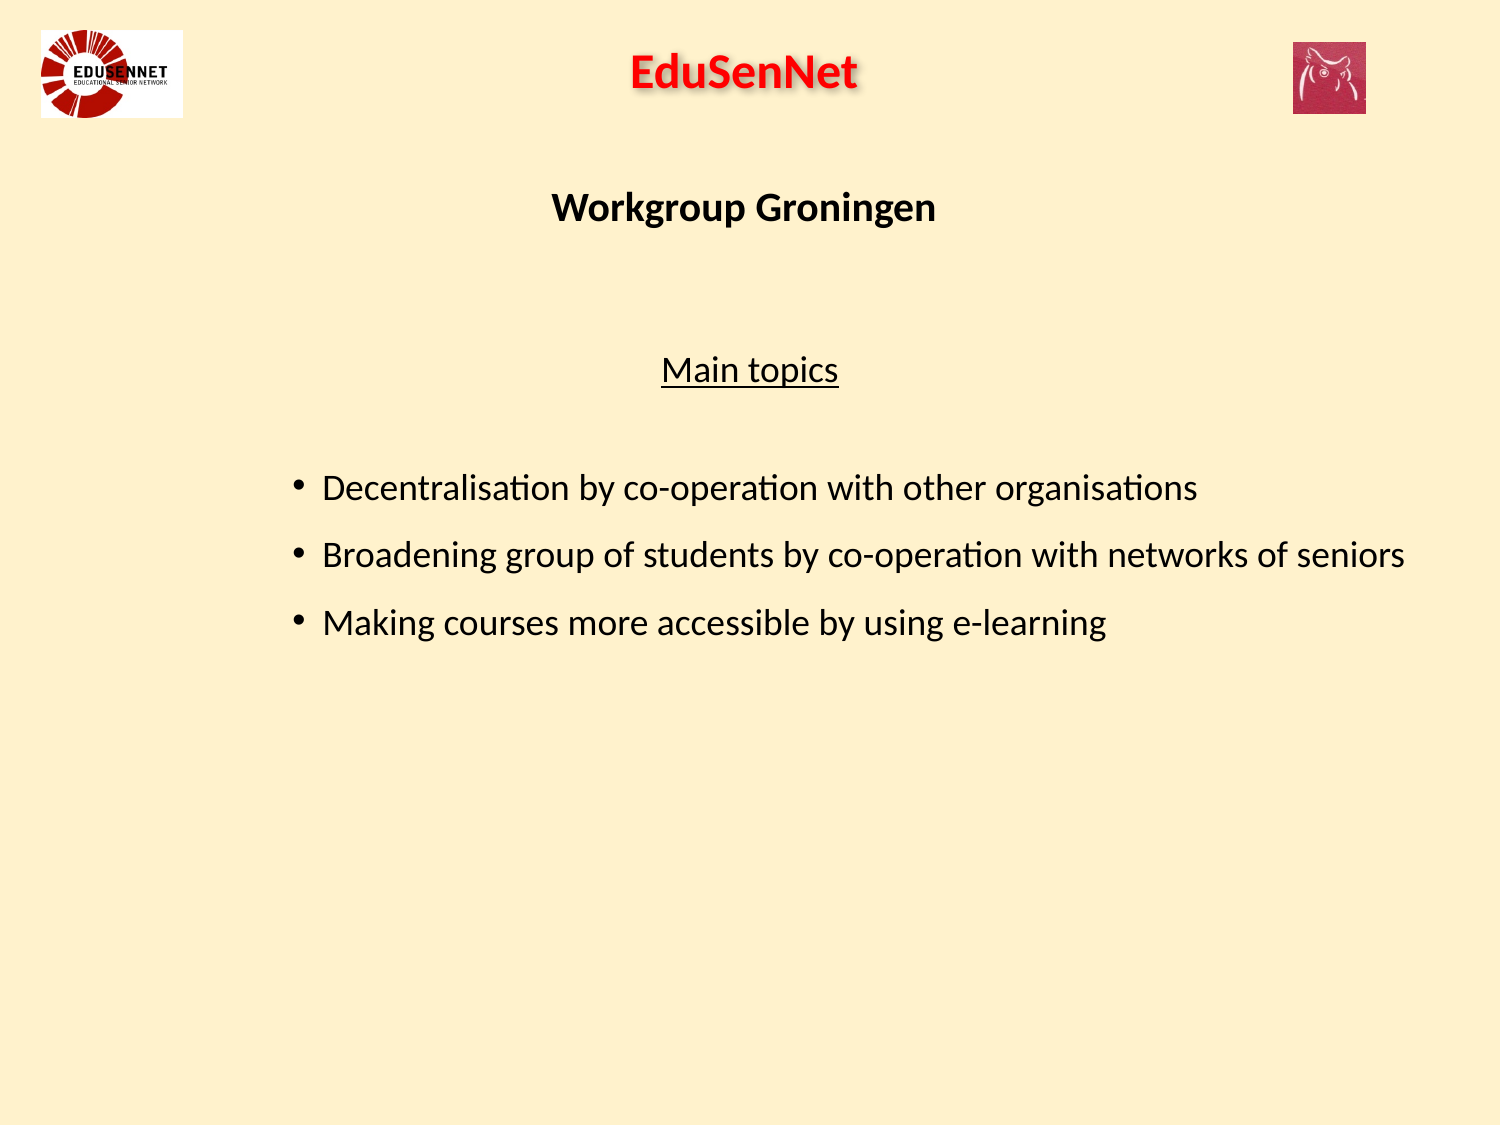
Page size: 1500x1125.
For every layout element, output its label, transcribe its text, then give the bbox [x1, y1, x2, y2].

text_box Decentralisation by co-operation with other organisations Broadening group of students by co-operation with networks of seniors Making courses more accessible by using e-learning [277, 432, 1459, 650]
picture [40, 30, 184, 118]
text_box Main topics [537, 338, 963, 398]
text_box Workgroup Groningen [466, 172, 1022, 238]
text_box EduSenNet [549, 30, 939, 106]
picture [1293, 42, 1367, 114]
